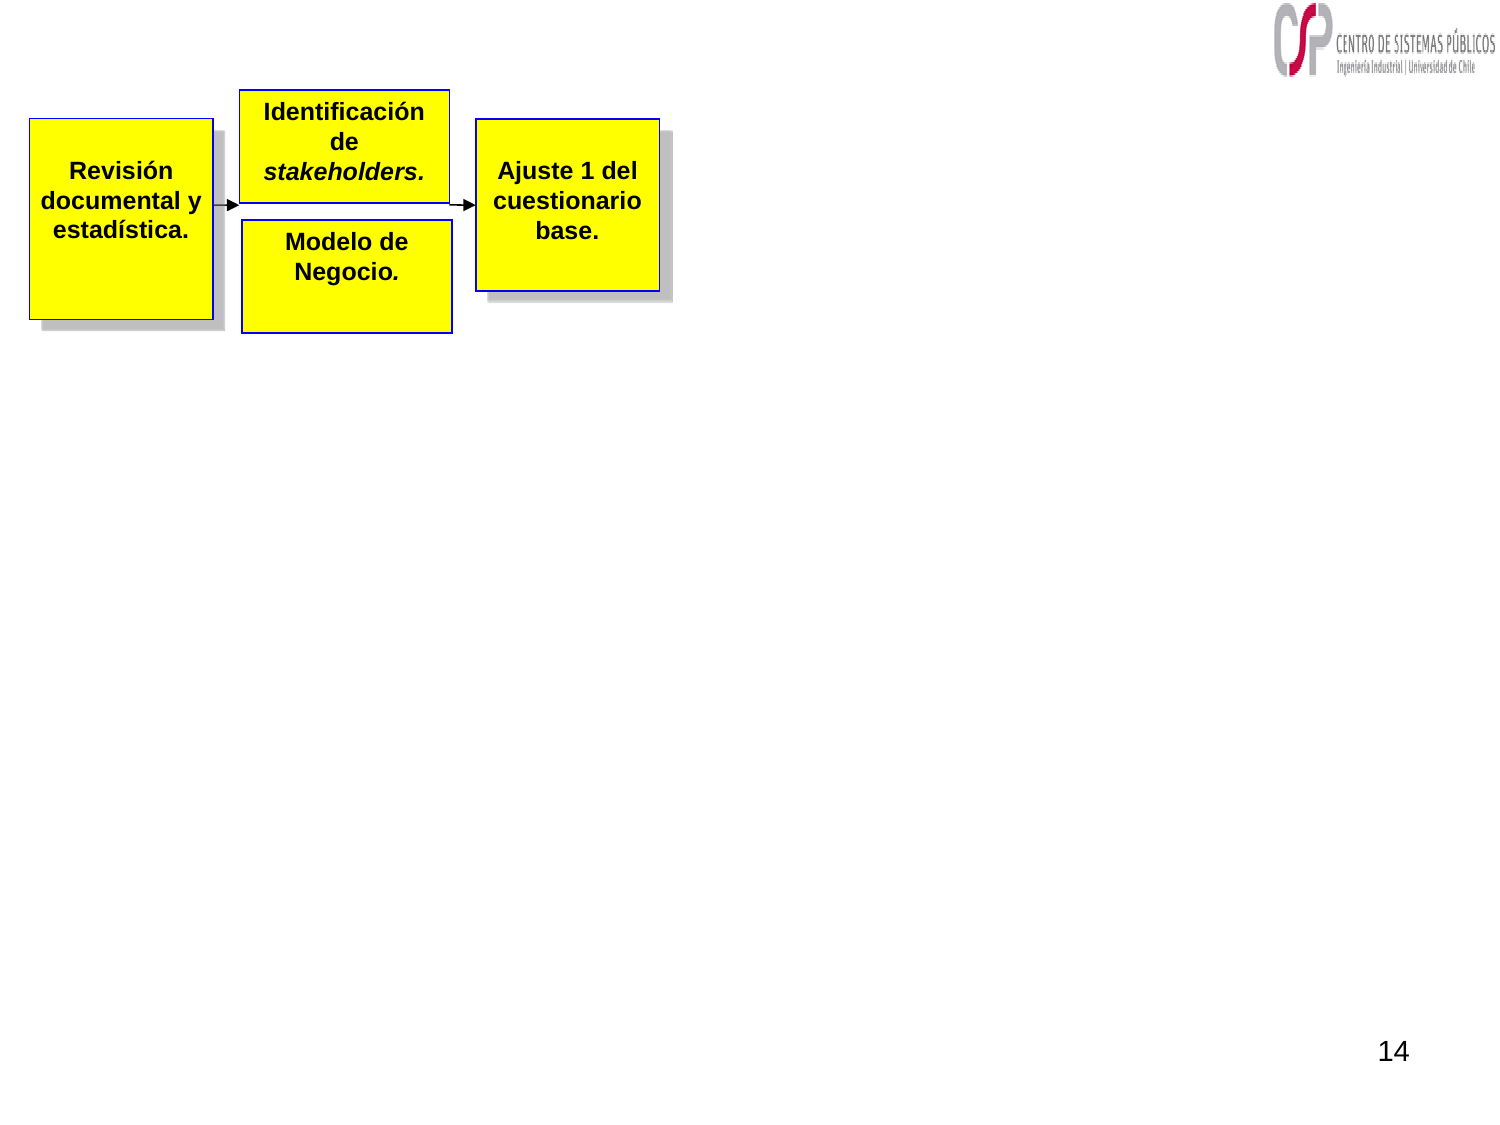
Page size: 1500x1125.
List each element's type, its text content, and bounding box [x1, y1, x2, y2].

text_box [449, 198, 476, 212]
text_box Ajuste 1 del cuestionario base. [475, 118, 660, 292]
text_box Modelo de Negocio. [242, 219, 453, 333]
text_box Identificación de stakeholders. [239, 89, 450, 203]
text_box Revisión documental y estadística. [29, 118, 214, 320]
slide_number 14 [1074, 1024, 1426, 1103]
text_box [226, 198, 240, 212]
picture [1269, 0, 1500, 82]
